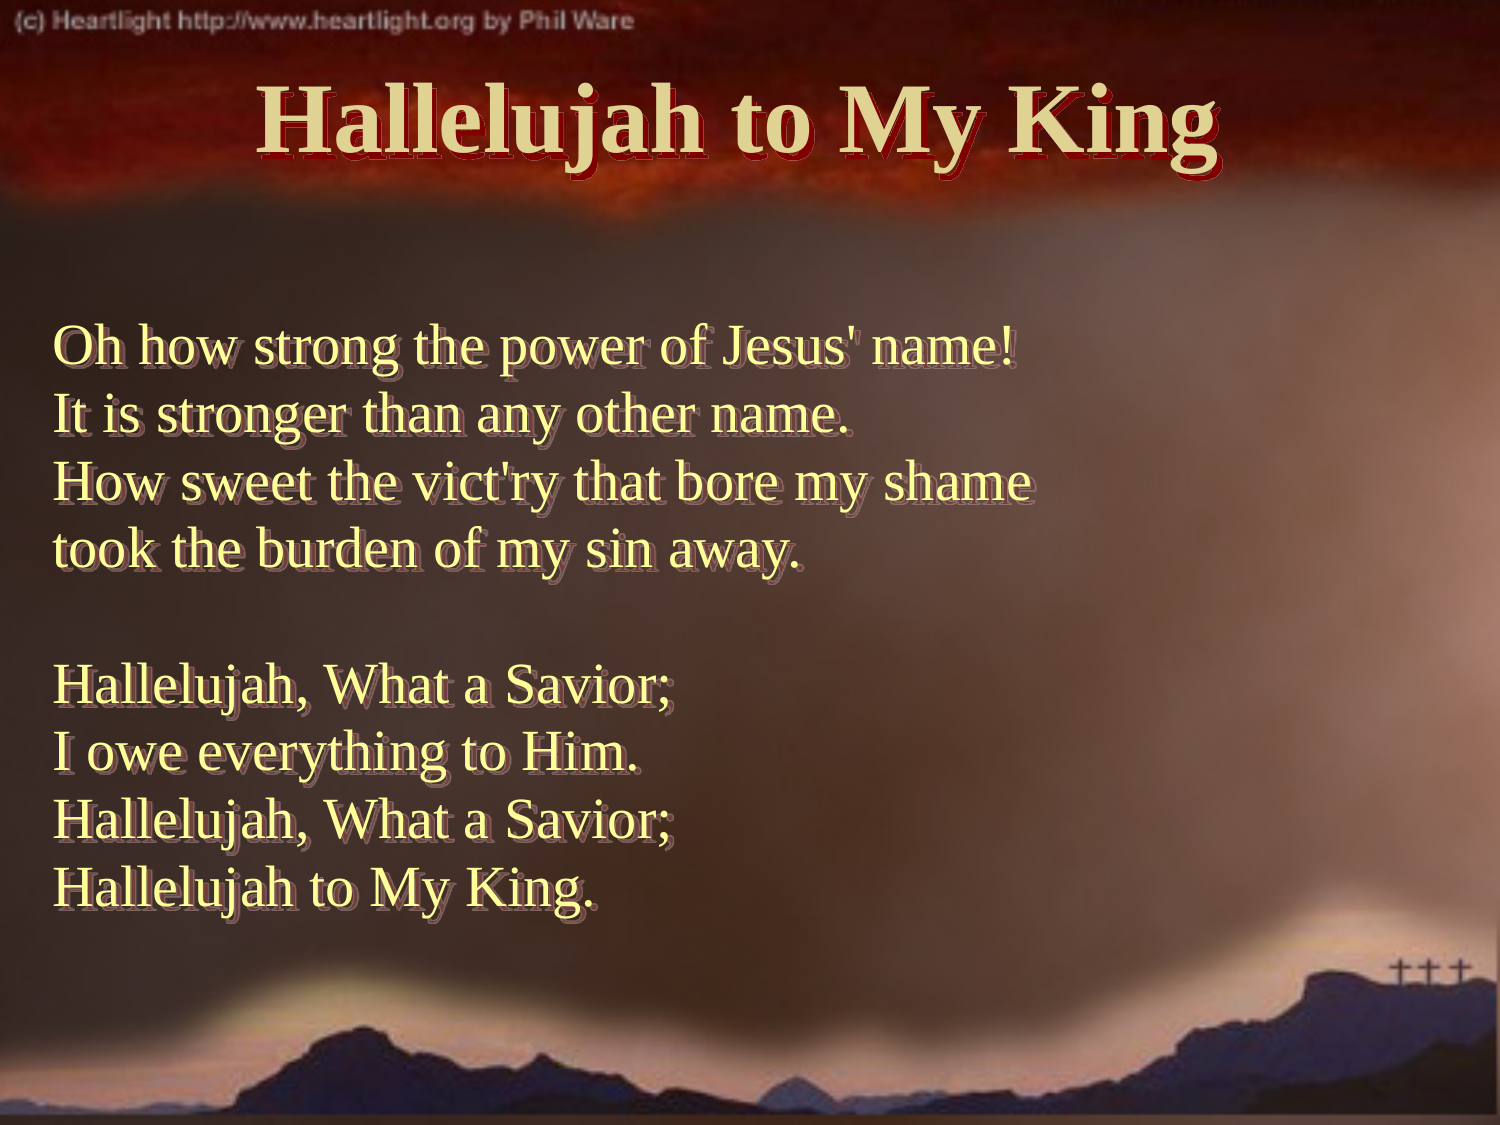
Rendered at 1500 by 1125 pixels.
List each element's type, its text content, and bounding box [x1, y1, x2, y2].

title Hallelujah to My King [37, 37, 1438, 188]
list Oh how strong the power of Jesus' name! It is stronger than any other name. How sweet the vict'ry that bore my shame took the burden of my sin away. Hallelujah, What a Savior; I owe everything to Him. Hallelujah, What a Savior; Hallelujah to My King. [37, 249, 1463, 988]
picture [0, 0, 1500, 1125]
